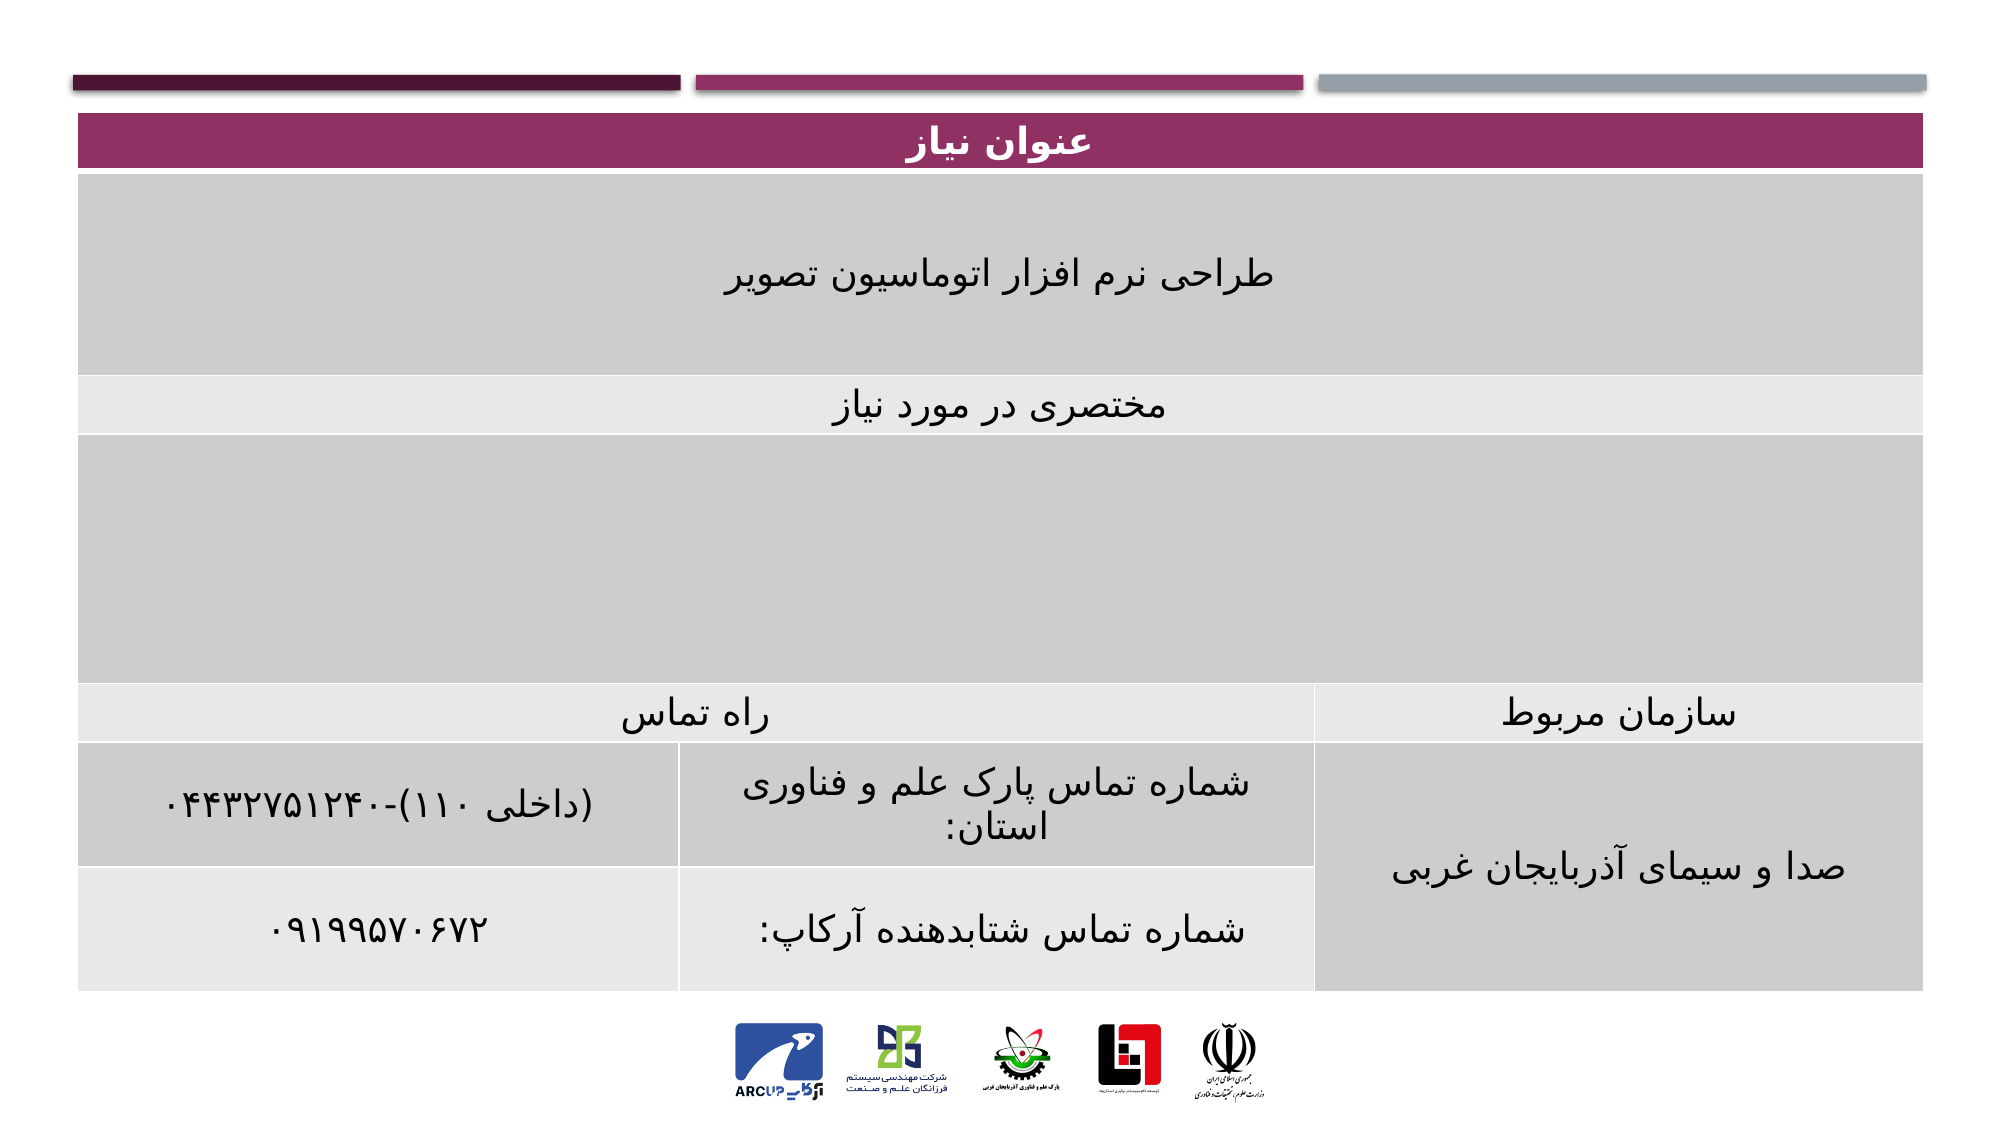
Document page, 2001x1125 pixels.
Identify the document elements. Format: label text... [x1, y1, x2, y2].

table_cell صدا و سیمای آذربایجان غربی [1315, 743, 1923, 991]
table_cell راه تماس [78, 684, 1314, 741]
table_cell طراحی نرم افزار اتوماسیون تصویر [78, 174, 1923, 375]
table_cell شماره تماس پارک علم و فناوری استان: [680, 743, 1314, 866]
table_cell شماره تماس شتابدهنده آرکاپ: [680, 868, 1314, 991]
table_cell ۰۹۱۹۹۵۷۰۶۷۲ [78, 868, 678, 991]
table_cell (داخلی ۱۱۰)-۰۴۴۳۲۷۵۱۲۴۰ [78, 743, 678, 866]
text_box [728, 1018, 1271, 1103]
table_cell سازمان مربوط [1315, 684, 1923, 741]
table_cell مختصری در مورد نیاز [78, 376, 1923, 433]
table_cell [78, 435, 1923, 683]
table_header عنوان نیاز [78, 113, 1923, 168]
